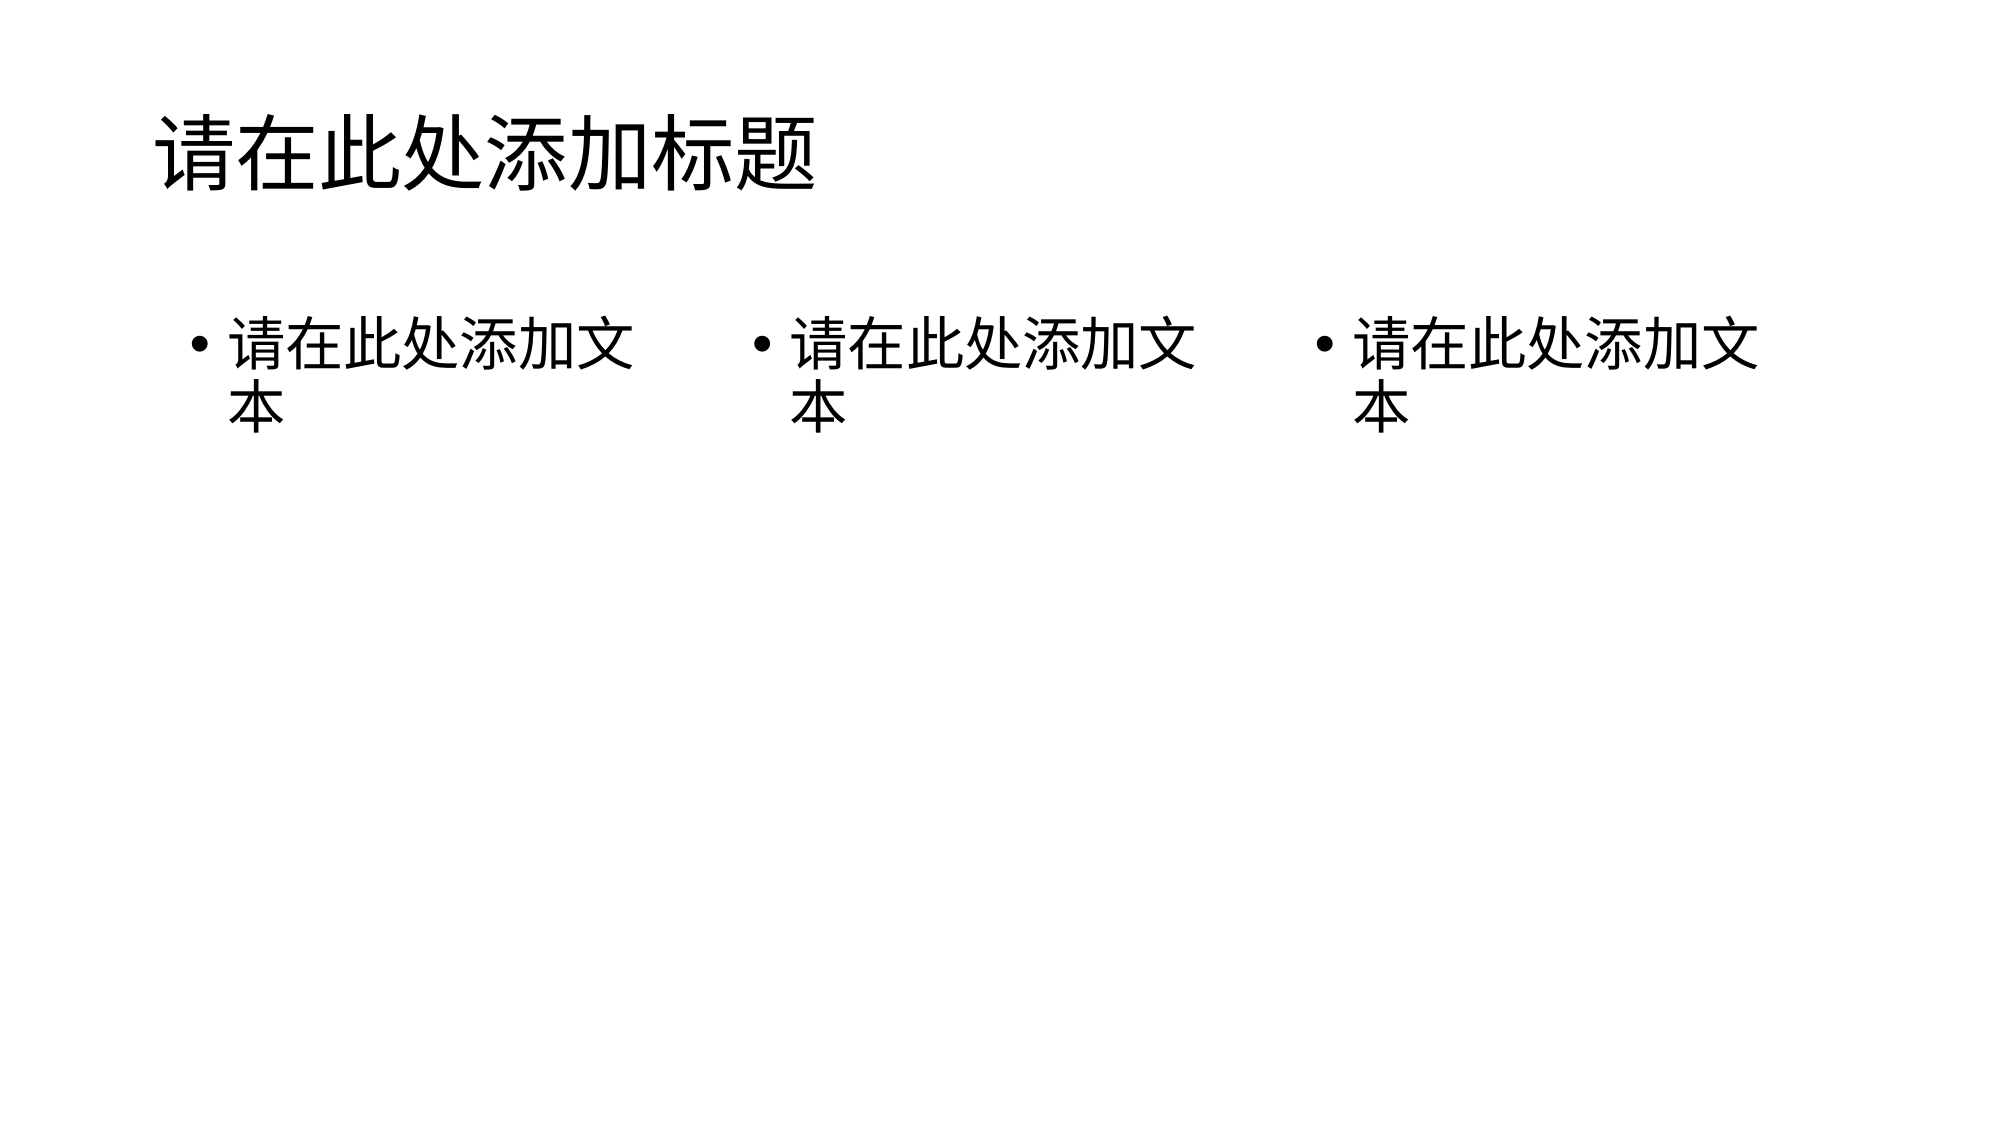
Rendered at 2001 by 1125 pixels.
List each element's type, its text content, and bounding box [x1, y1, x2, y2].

text_box 请在此处添加标题 [137, 77, 1863, 239]
text_box 请在此处添加文本 [737, 307, 1263, 1009]
text_box 请在此处添加文本 [1299, 307, 1826, 1009]
text_box 请在此处添加文本 [174, 307, 701, 1009]
